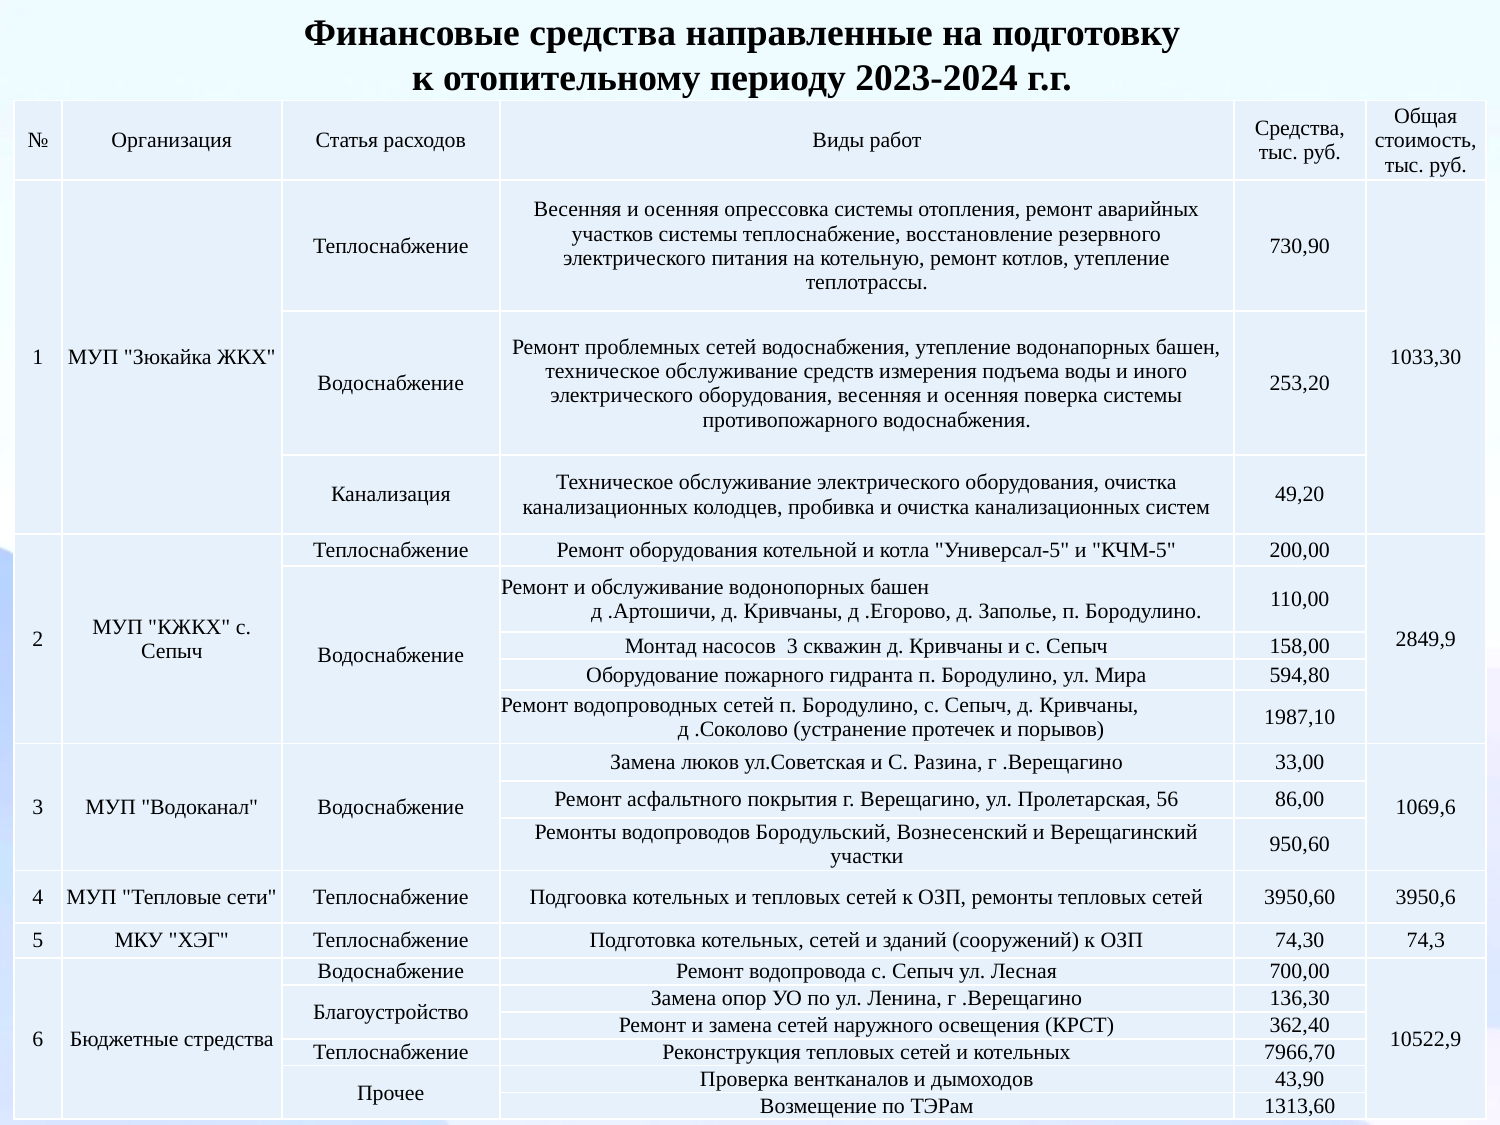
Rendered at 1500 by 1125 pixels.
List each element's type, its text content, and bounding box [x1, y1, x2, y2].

table_cell Водоснабжение [283, 567, 499, 743]
table_cell Ремонты водопроводов Бородульский, Вознесенский и Верещагинский участки [501, 819, 1233, 870]
table_cell 136,30 [1235, 986, 1365, 1011]
table_cell 1 [15, 181, 61, 533]
table_cell 2 [15, 535, 61, 743]
table_cell Водоснабжение [283, 744, 499, 870]
table_header Статья расходов [283, 101, 499, 179]
table_cell 1987,10 [1235, 691, 1365, 743]
table_cell 2849,9 [1367, 535, 1485, 743]
table_cell 10522,9 [1367, 959, 1485, 1118]
table_cell Проверка вентканалов и дымоходов [501, 1066, 1233, 1092]
table_cell 700,00 [1235, 959, 1365, 984]
table_cell Водоснабжение [283, 959, 499, 984]
table_cell 200,00 [1235, 535, 1365, 565]
table_cell 5 [15, 924, 61, 957]
table_cell Теплоснабжение [283, 924, 499, 957]
table_cell 43,90 [1235, 1066, 1365, 1092]
table_cell Замена люков ул.Советская и С. Разина, г .Верещагино [501, 744, 1233, 780]
table_cell МУП "Тепловые сети" [63, 871, 281, 922]
table_cell Канализация [283, 456, 499, 533]
table_cell Ремонт и обслуживание водонопорных башен д .Артошичи, д. Кривчаны, д .Егорово, д. Заполье, п. Бородулино. [501, 567, 1233, 631]
table_cell Благоустройство [283, 986, 499, 1038]
table_cell 1069,6 [1367, 744, 1485, 870]
table_header Средства, тыс. руб. [1235, 101, 1365, 179]
table_header № [15, 101, 61, 179]
table_cell Теплоснабжение [283, 1040, 499, 1065]
table_header Организация [63, 101, 281, 179]
table_cell МУП "КЖКХ" с. Сепыч [63, 535, 281, 743]
table_cell 3 [15, 744, 61, 870]
table_cell Ремонт водопровода с. Сепыч ул. Лесная [501, 959, 1233, 984]
picture [0, 0, 1500, 1125]
table_cell 730,90 [1235, 181, 1365, 310]
table_cell 74,3 [1367, 924, 1485, 957]
table_cell МУП "Водоканал" [63, 744, 281, 870]
table_cell МУП "Зюкайка ЖКХ" [63, 181, 281, 533]
table_cell Реконструкция тепловых сетей и котельных [501, 1040, 1233, 1065]
title Финансовые средства направленные на подготовку к отопительному периоду 2023-2024 г.г. [41, 0, 1452, 100]
table_cell 253,20 [1235, 312, 1365, 454]
table_cell 594,80 [1235, 660, 1365, 689]
table_cell 950,60 [1235, 819, 1365, 870]
table_cell 3950,60 [1235, 871, 1365, 922]
table_cell Весенняя и осенняя опрессовка системы отопления, ремонт аварийных участков системы теплоснабжение, восстановление резервного электрического питания на котельную, ремонт котлов, утепление теплотрассы. [501, 181, 1233, 310]
table_cell Монтад насосов 3 скважин д. Кривчаны и с. Сепыч [501, 633, 1233, 658]
table_cell Замена опор УО по ул. Ленина, г .Верещагино [501, 986, 1233, 1011]
table_cell Подготовка котельных, сетей и зданий (сооружений) к ОЗП [501, 924, 1233, 957]
table_cell Ремонт оборудования котельной и котла "Универсал-5" и "КЧМ-5" [501, 535, 1233, 565]
table_cell МКУ "ХЭГ" [63, 924, 281, 957]
table_cell 7966,70 [1235, 1040, 1365, 1065]
table_cell Теплоснабжение [283, 871, 499, 922]
table_cell Теплоснабжение [283, 535, 499, 565]
table_cell Ремонт асфальтного покрытия г. Верещагино, ул. Пролетарская, 56 [501, 782, 1233, 817]
table_cell Оборудование пожарного гидранта п. Бородулино, ул. Мира [501, 660, 1233, 689]
table_cell 6 [15, 959, 61, 1118]
table_header Виды работ [501, 101, 1233, 179]
table_cell 110,00 [1235, 567, 1365, 631]
table_cell Бюджетные стредства [63, 959, 281, 1118]
table_cell Ремонт и замена сетей наружного освещения (КРСТ) [501, 1013, 1233, 1038]
table_cell 1313,60 [1235, 1093, 1365, 1118]
table_cell 49,20 [1235, 456, 1365, 533]
table_cell 4 [15, 871, 61, 922]
table_cell Ремонт проблемных сетей водоснабжения, утепление водонапорных башен, техническое обслуживание средств измерения подъема воды и иного электрического оборудования, весенняя и осенняя поверка системы противопожарного водоснабжения. [501, 312, 1233, 454]
table_header Общая стоимость, тыс. руб. [1367, 101, 1485, 179]
table_cell 33,00 [1235, 744, 1365, 780]
table_cell Теплоснабжение [283, 181, 499, 310]
table_cell 1033,30 [1367, 181, 1485, 533]
table_cell Ремонт водопроводных сетей п. Бородулино, с. Сепыч, д. Кривчаны, д .Соколово (устранение протечек и порывов) [501, 691, 1233, 743]
table_cell 3950,6 [1367, 871, 1485, 922]
table_cell Прочее [283, 1066, 499, 1118]
table_cell 362,40 [1235, 1013, 1365, 1038]
table_cell Водоснабжение [283, 312, 499, 454]
table_cell Техническое обслуживание электрического оборудования, очистка канализационных колодцев, пробивка и очистка канализационных систем [501, 456, 1233, 533]
table_cell Возмещение по ТЭРам [501, 1093, 1233, 1118]
table_cell 86,00 [1235, 782, 1365, 817]
table_cell 74,30 [1235, 924, 1365, 957]
table_cell Подгоовка котельных и тепловых сетей к ОЗП, ремонты тепловых сетей [501, 871, 1233, 922]
table_cell 158,00 [1235, 633, 1365, 658]
